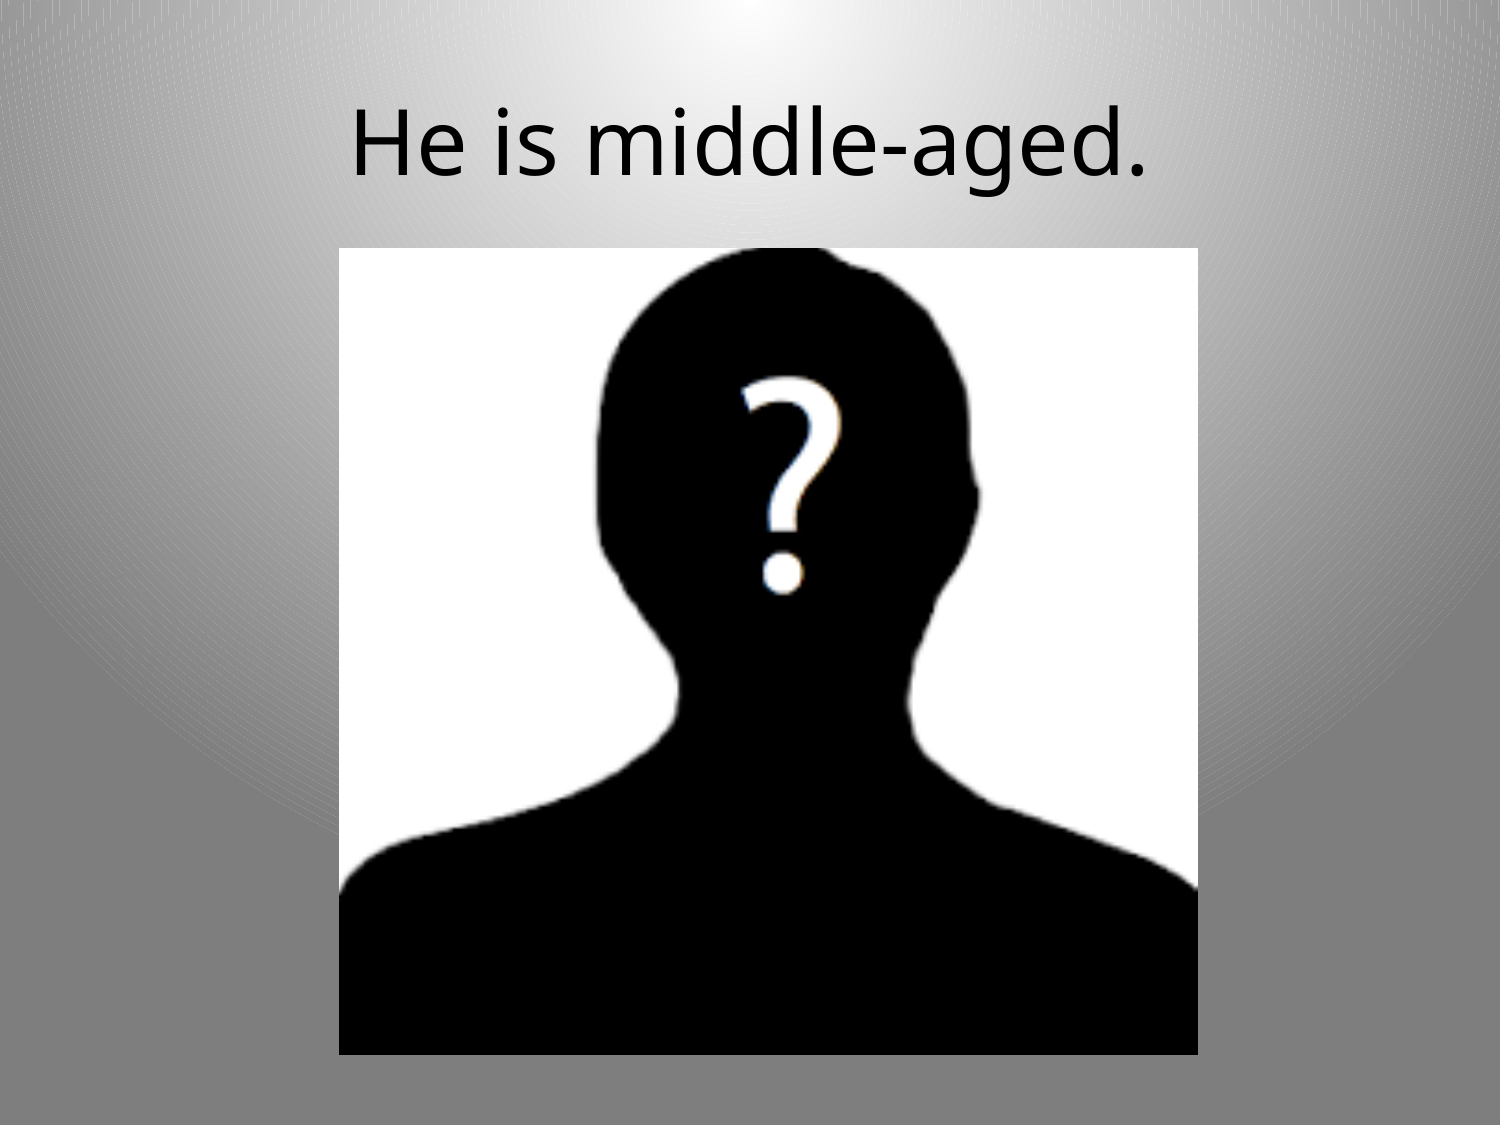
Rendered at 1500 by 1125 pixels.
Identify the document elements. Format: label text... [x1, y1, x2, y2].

title He is middle-aged. [75, 45, 1425, 233]
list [339, 248, 1199, 1055]
